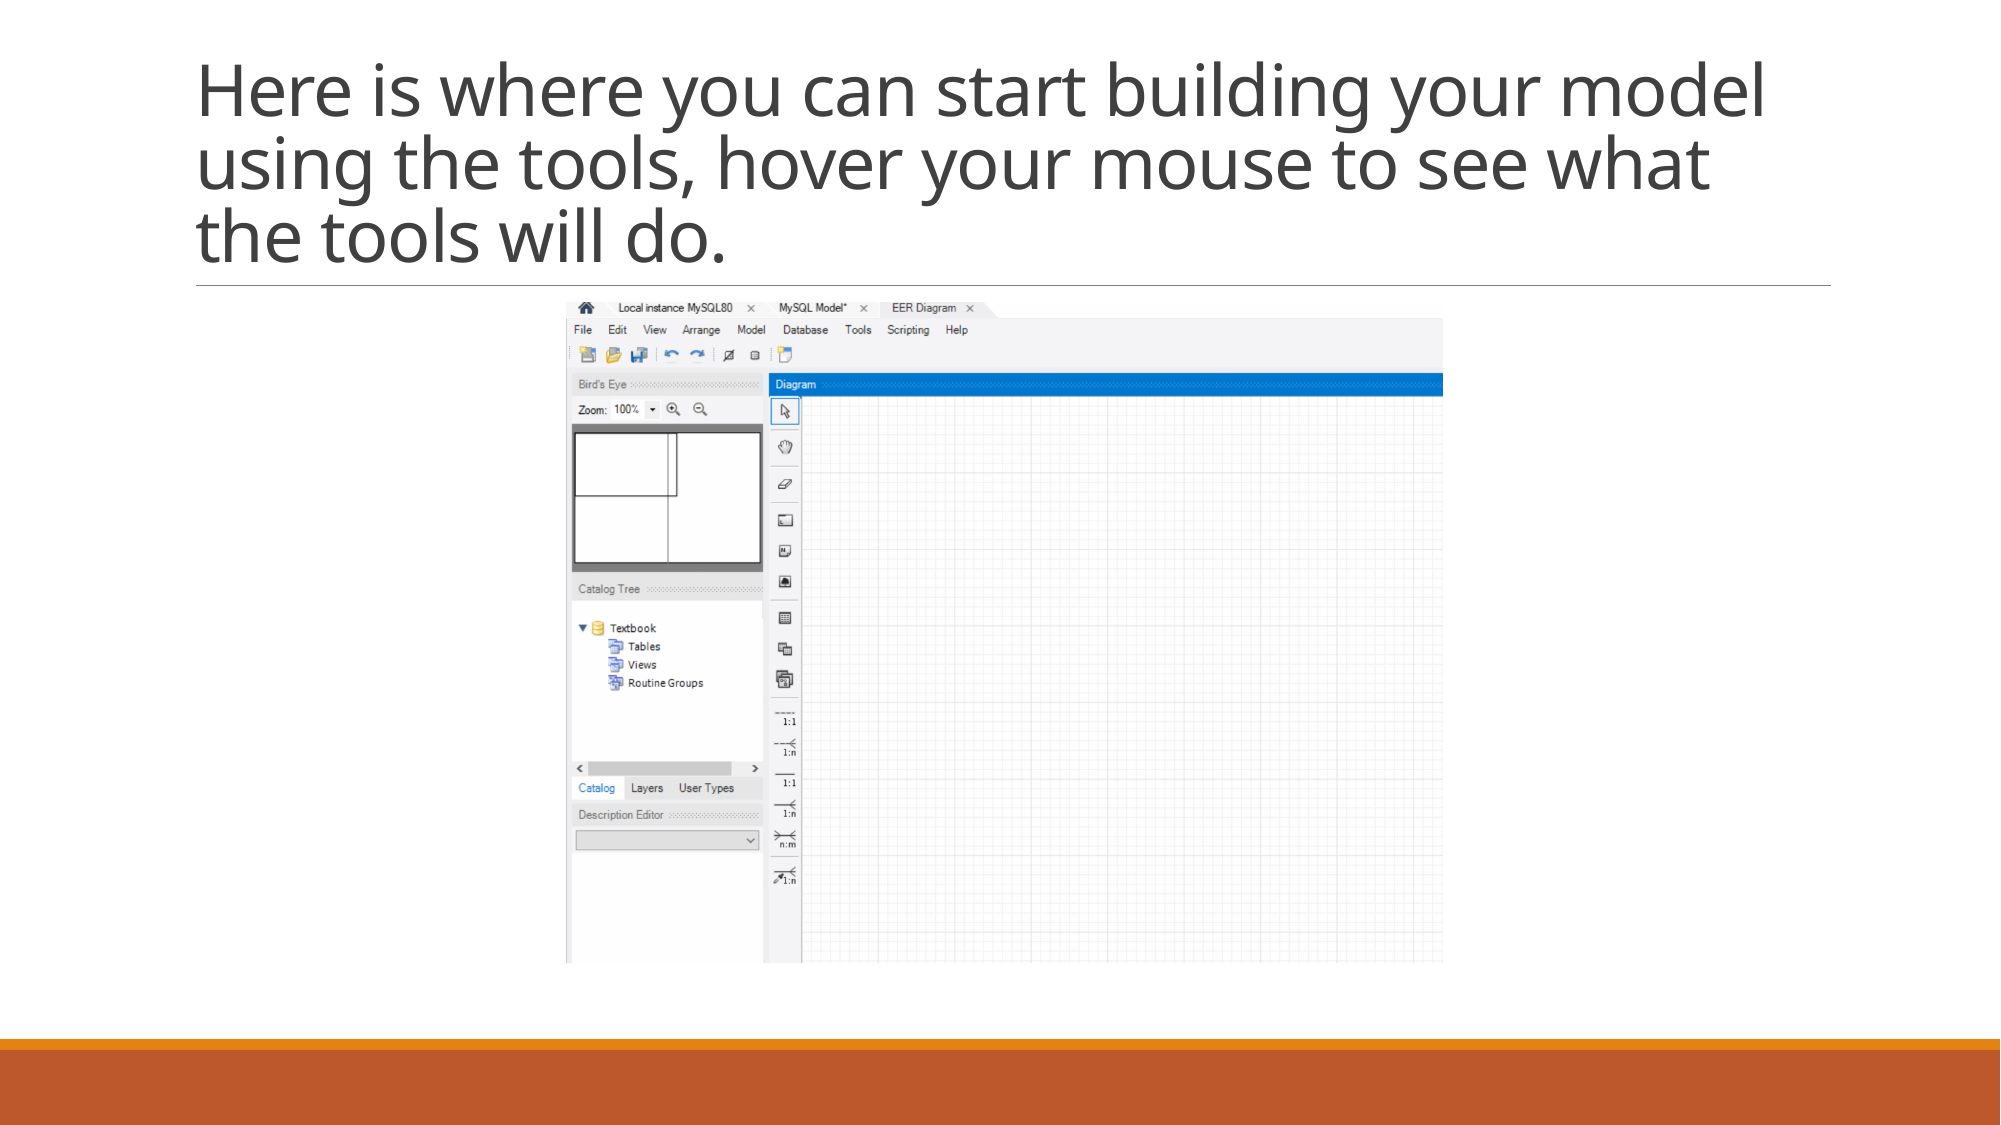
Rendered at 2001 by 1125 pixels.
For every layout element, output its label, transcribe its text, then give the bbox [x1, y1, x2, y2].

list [566, 302, 1444, 964]
title Here is where you can start building your model using the tools, hover your mouse to see what the tools will do. [180, 47, 1830, 285]
